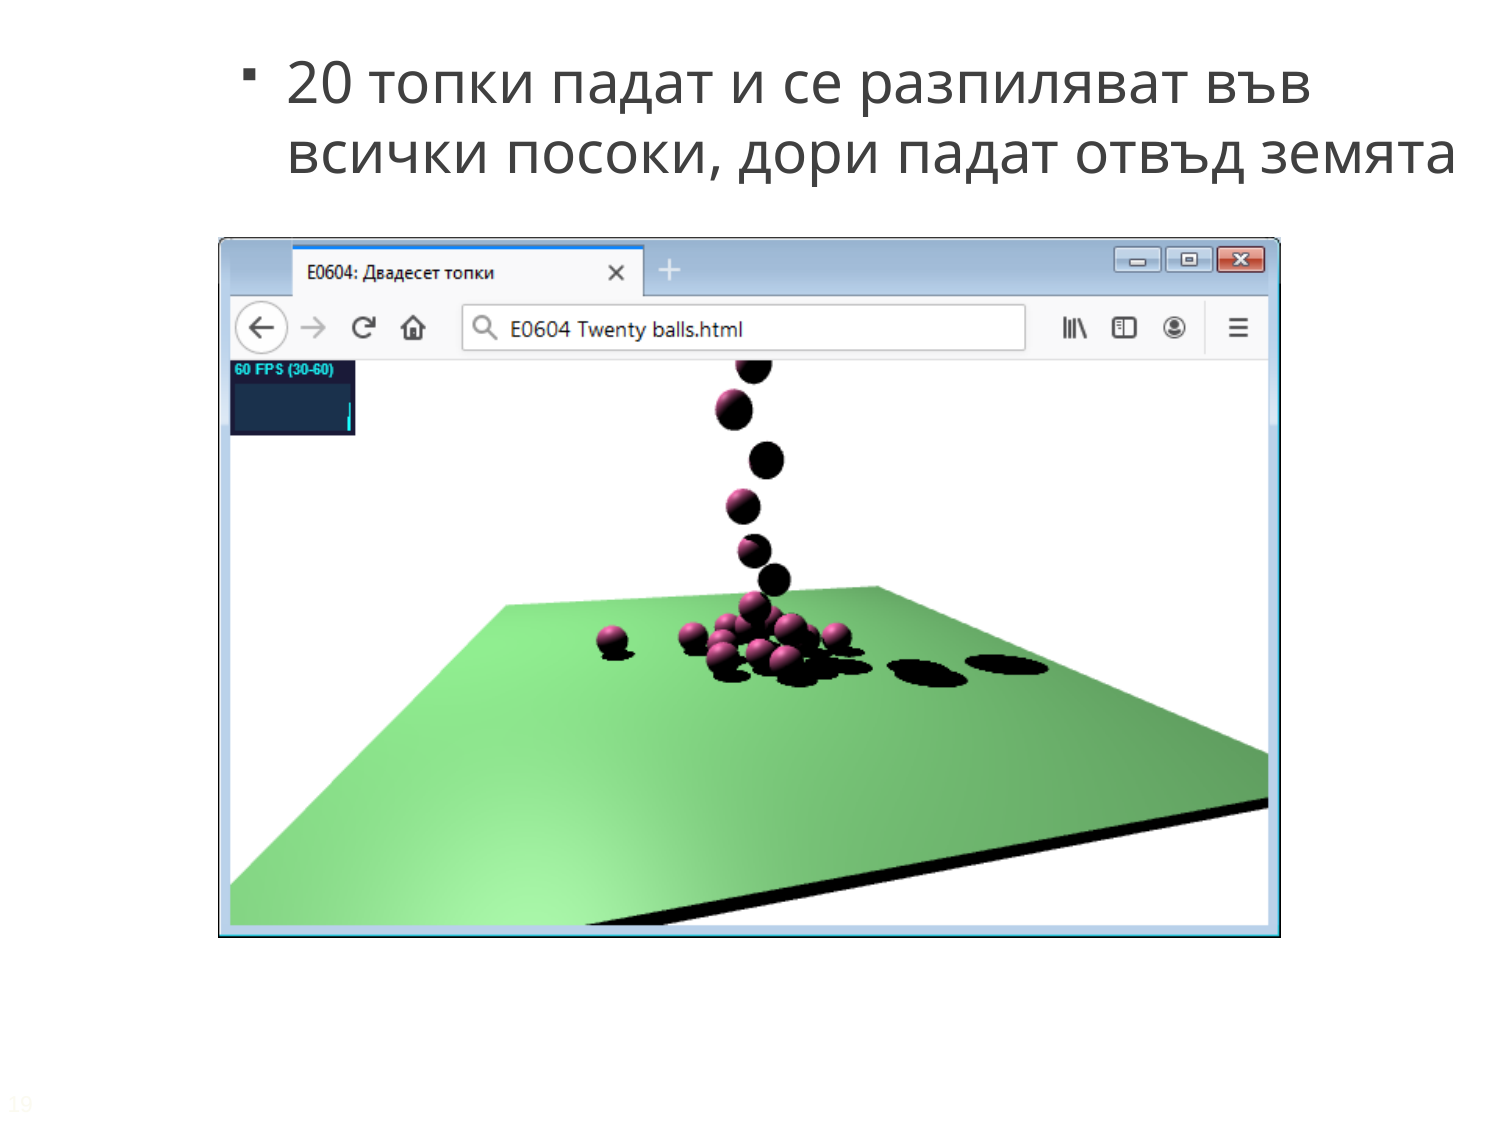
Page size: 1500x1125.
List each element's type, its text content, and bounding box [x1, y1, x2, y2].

list 20 топки падат и се разпиляват във всички посоки, дори падат отвъд земята [150, 37, 1488, 1113]
picture [218, 237, 1282, 938]
